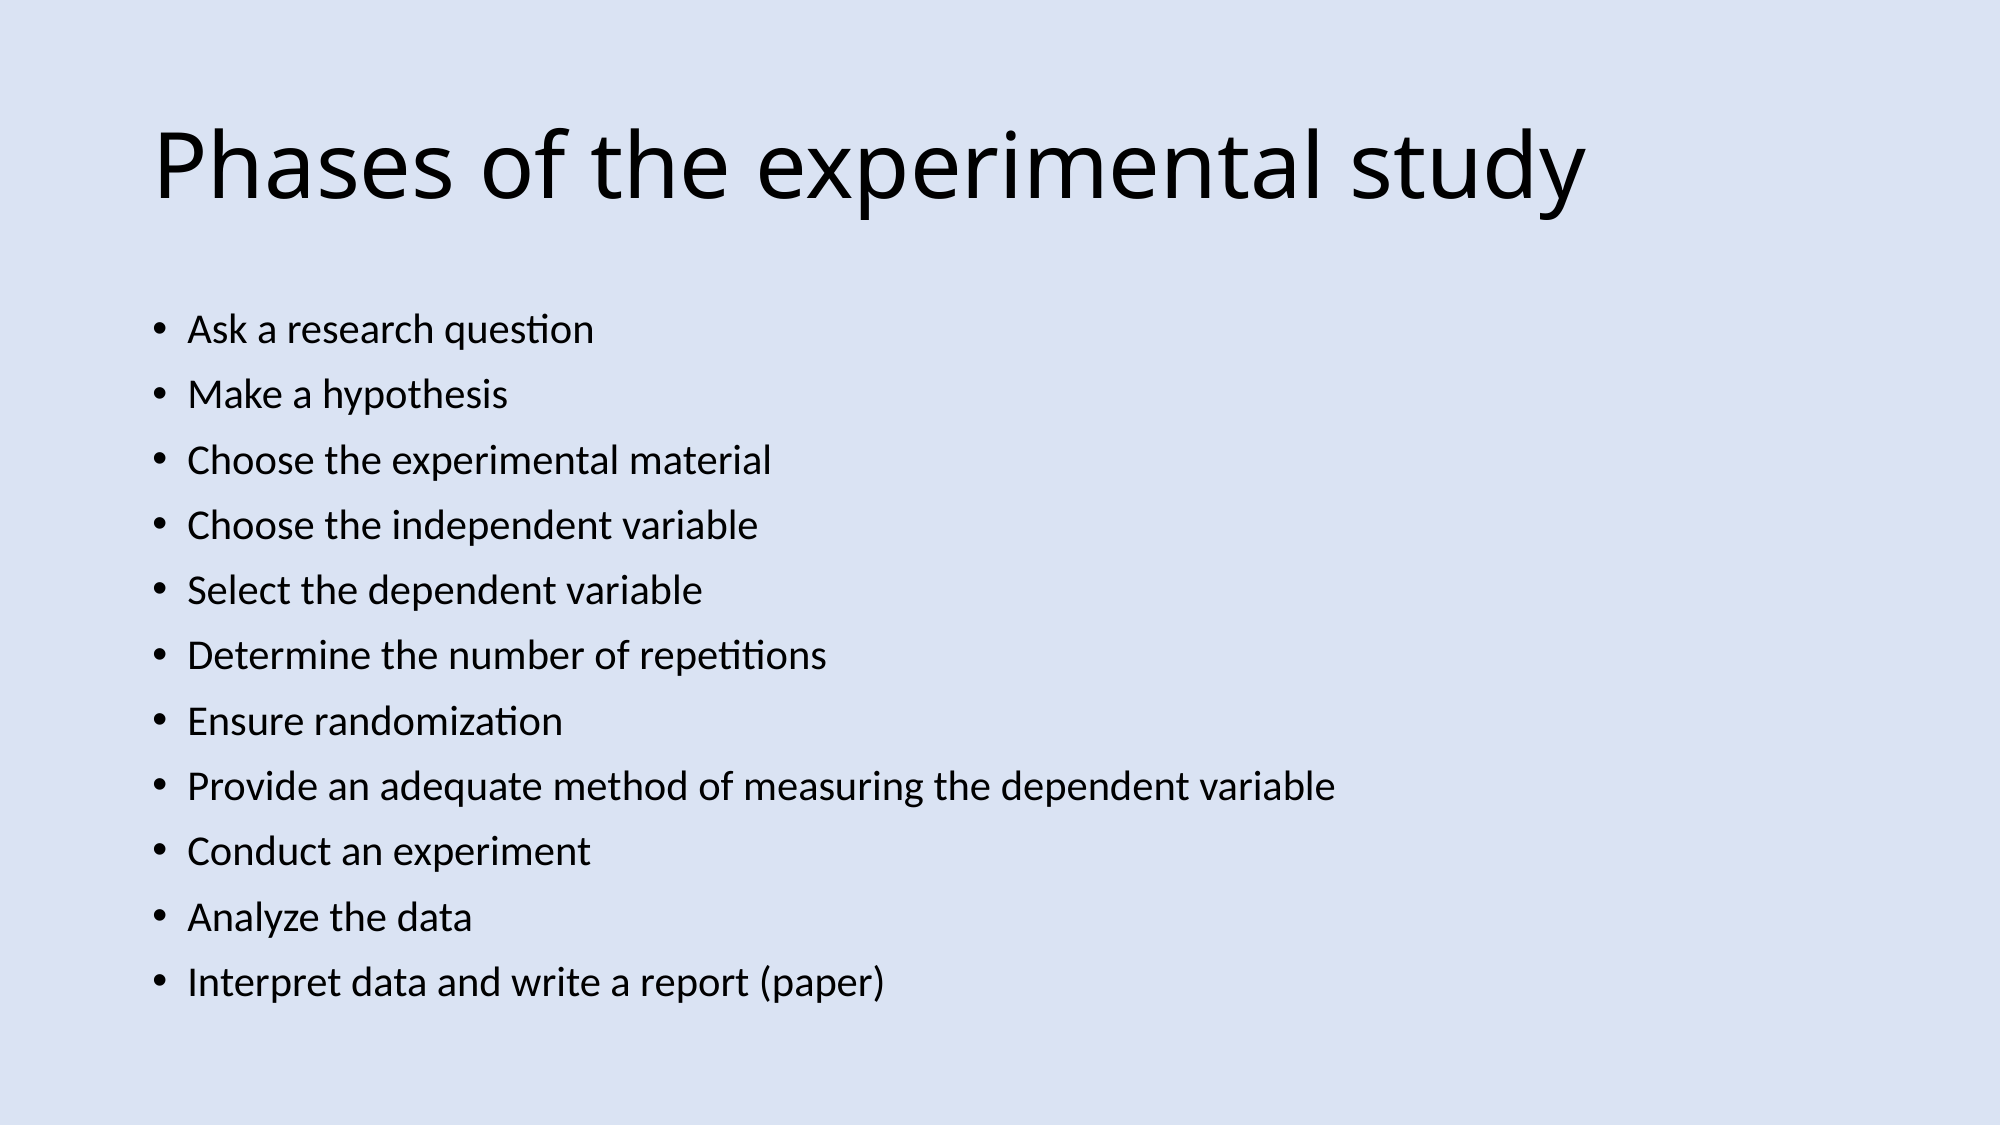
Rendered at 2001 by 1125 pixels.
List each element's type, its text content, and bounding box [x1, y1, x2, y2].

list Ask a research question Make a hypothesis Choose the experimental material Choose the independent variable Select the dependent variable Determine the number of repetitions Ensure randomization Provide an adequate method of measuring the dependent variable Conduct an experiment Analyze the data Interpret data and write a report (paper) [137, 299, 1863, 1014]
title Phases of the experimental study [137, 59, 1863, 278]
